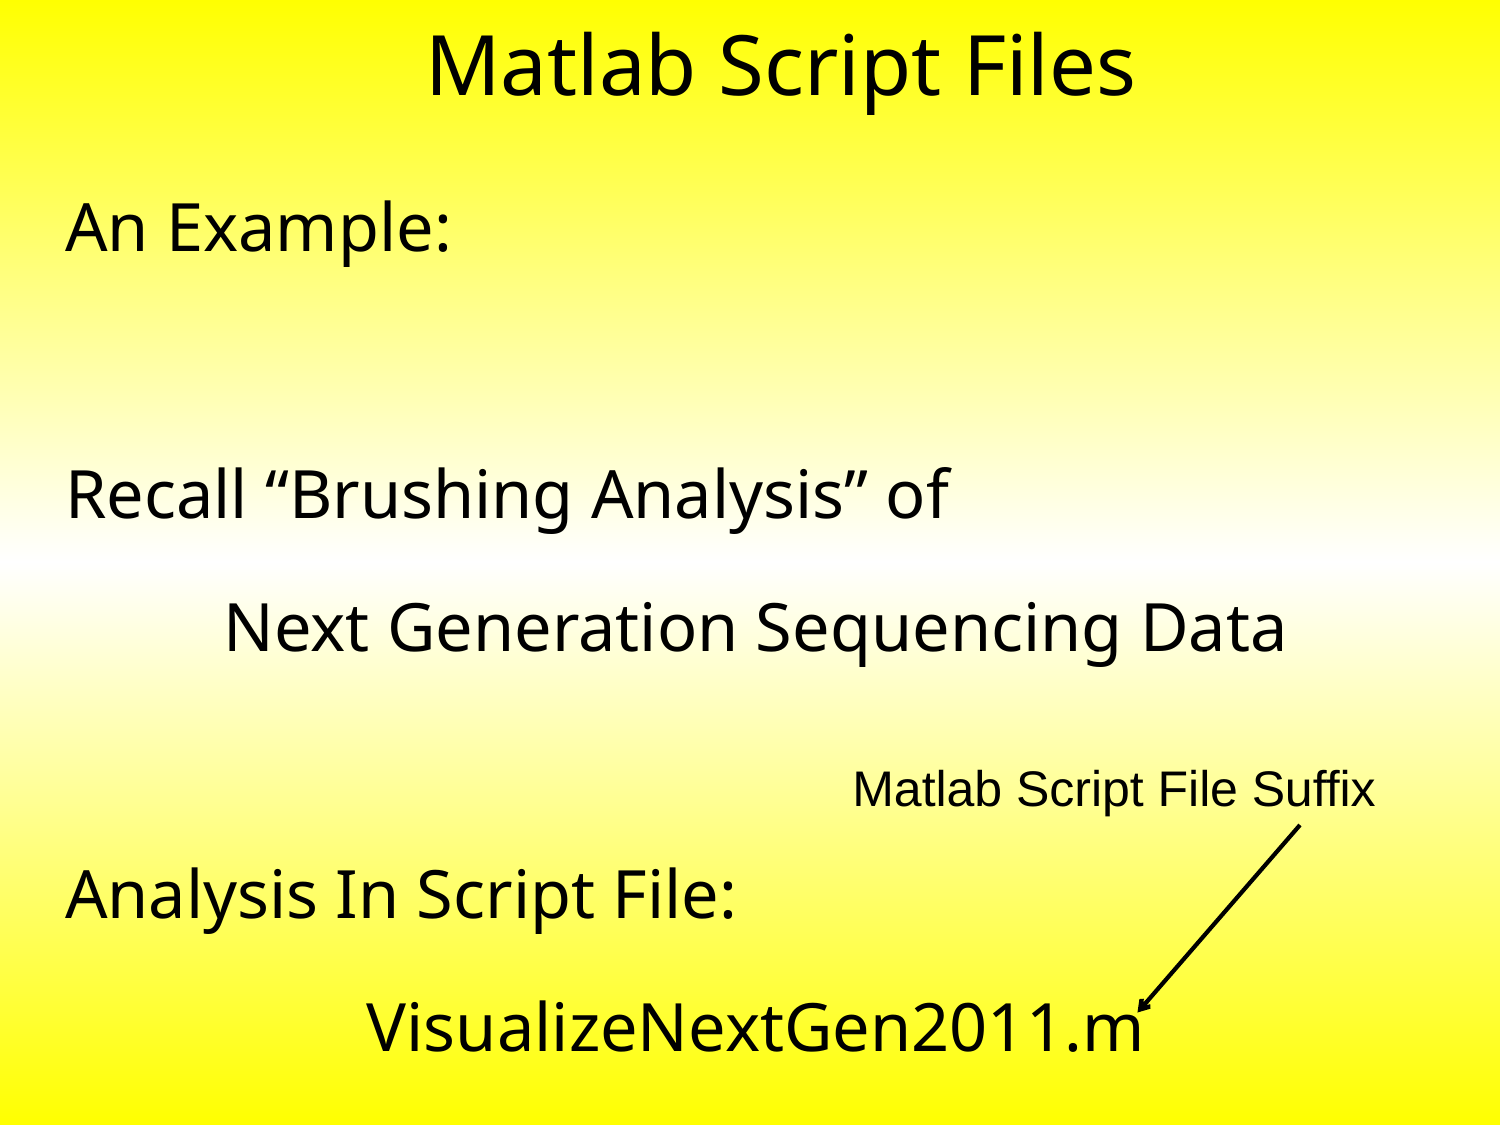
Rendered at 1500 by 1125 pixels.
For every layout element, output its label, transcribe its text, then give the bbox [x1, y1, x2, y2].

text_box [921, 1025, 939, 1041]
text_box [604, 1025, 634, 1041]
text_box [644, 1025, 648, 1041]
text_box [767, 1025, 771, 1041]
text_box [789, 1025, 797, 1041]
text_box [876, 1025, 882, 1041]
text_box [692, 1025, 722, 1041]
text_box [461, 1025, 466, 1041]
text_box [977, 1025, 983, 1041]
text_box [557, 1025, 562, 1041]
title Matlab Script Files [125, 0, 1438, 125]
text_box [953, 1025, 959, 1041]
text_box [485, 1025, 490, 1041]
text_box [900, 1025, 905, 1041]
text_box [577, 1025, 592, 1041]
text_box Matlab Script File Suffix [837, 749, 1438, 824]
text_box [1005, 1025, 1010, 1041]
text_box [375, 1025, 384, 1041]
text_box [735, 1025, 751, 1041]
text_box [1088, 1025, 1094, 1041]
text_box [1134, 1025, 1138, 1041]
list An Example: Recall “Brushing Analysis” of Next Generation Sequencing Data Analysis In Script File: VisualizeNextGen2011.m [50, 137, 1463, 1025]
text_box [659, 1025, 673, 1041]
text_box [836, 1025, 866, 1041]
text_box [812, 1026, 827, 1041]
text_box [388, 1025, 397, 1041]
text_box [427, 1025, 451, 1041]
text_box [501, 1025, 528, 1041]
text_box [412, 1025, 417, 1041]
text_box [1044, 1025, 1049, 1041]
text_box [1111, 1025, 1116, 1041]
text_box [676, 1025, 681, 1041]
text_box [540, 1025, 545, 1041]
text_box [1137, 824, 1301, 1013]
